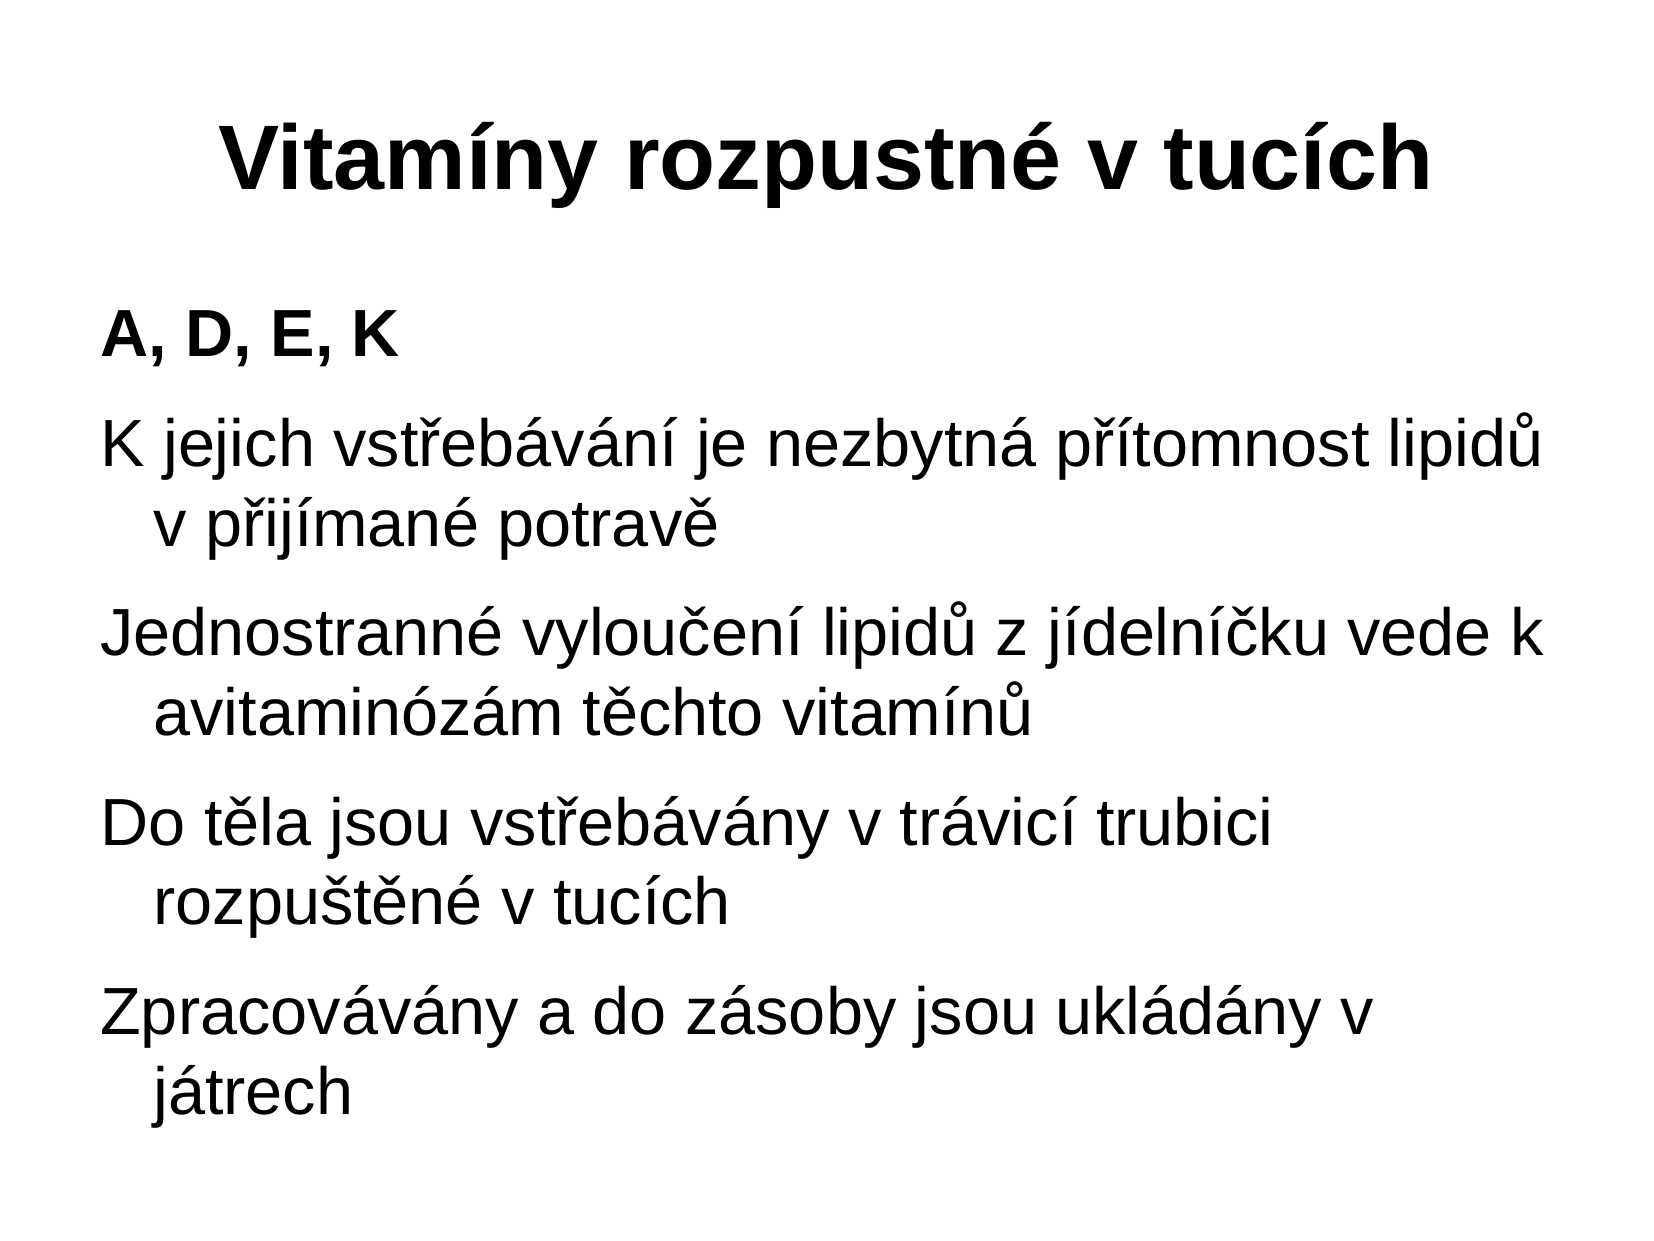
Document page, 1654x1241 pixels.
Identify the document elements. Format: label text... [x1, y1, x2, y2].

list A, D, E, K K jejich vstřebávání je nezbytná přítomnost lipidů v přijímané potravě Jednostranné vyloučení lipidů z jídelníčku vede k avitaminózám těchto vitamínů Do těla jsou vstřebávány v trávicí trubici rozpuštěné v tucích Zpracovávány a do zásoby jsou ukládány v játrech [82, 290, 1571, 1109]
title Vitamíny rozpustné v tucích [82, 49, 1571, 257]
